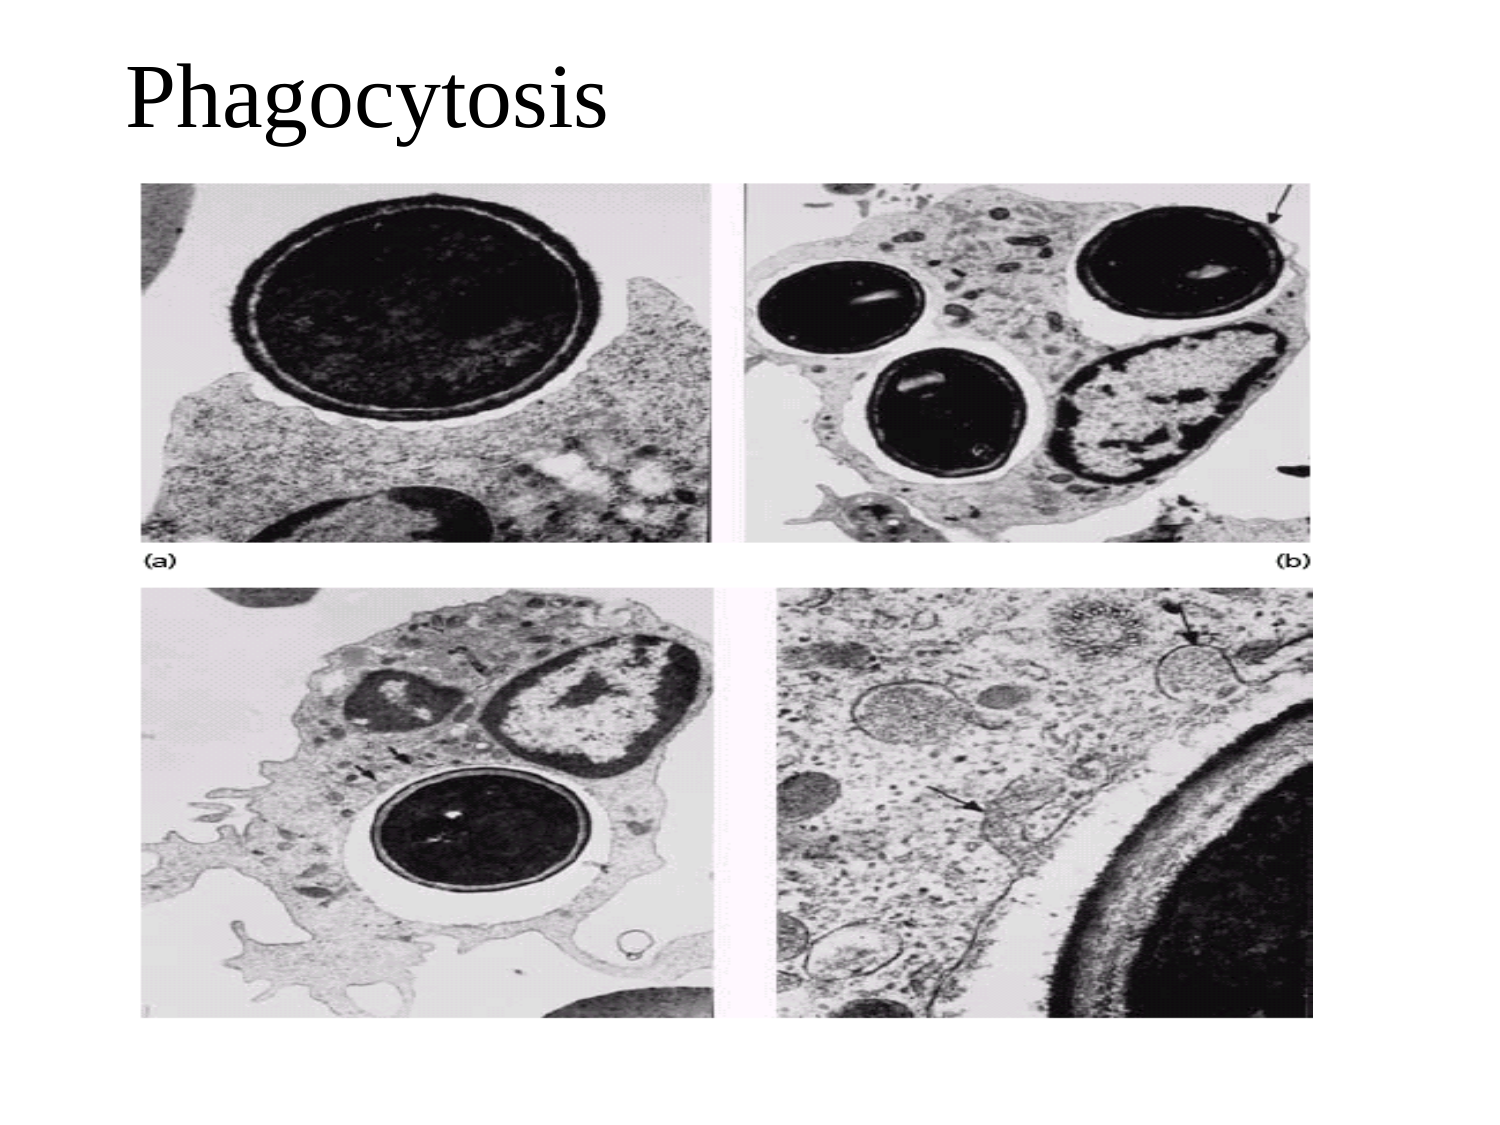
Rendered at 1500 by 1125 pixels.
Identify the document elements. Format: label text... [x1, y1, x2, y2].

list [137, 174, 1313, 1026]
title Phagocytosis [102, 36, 1398, 148]
